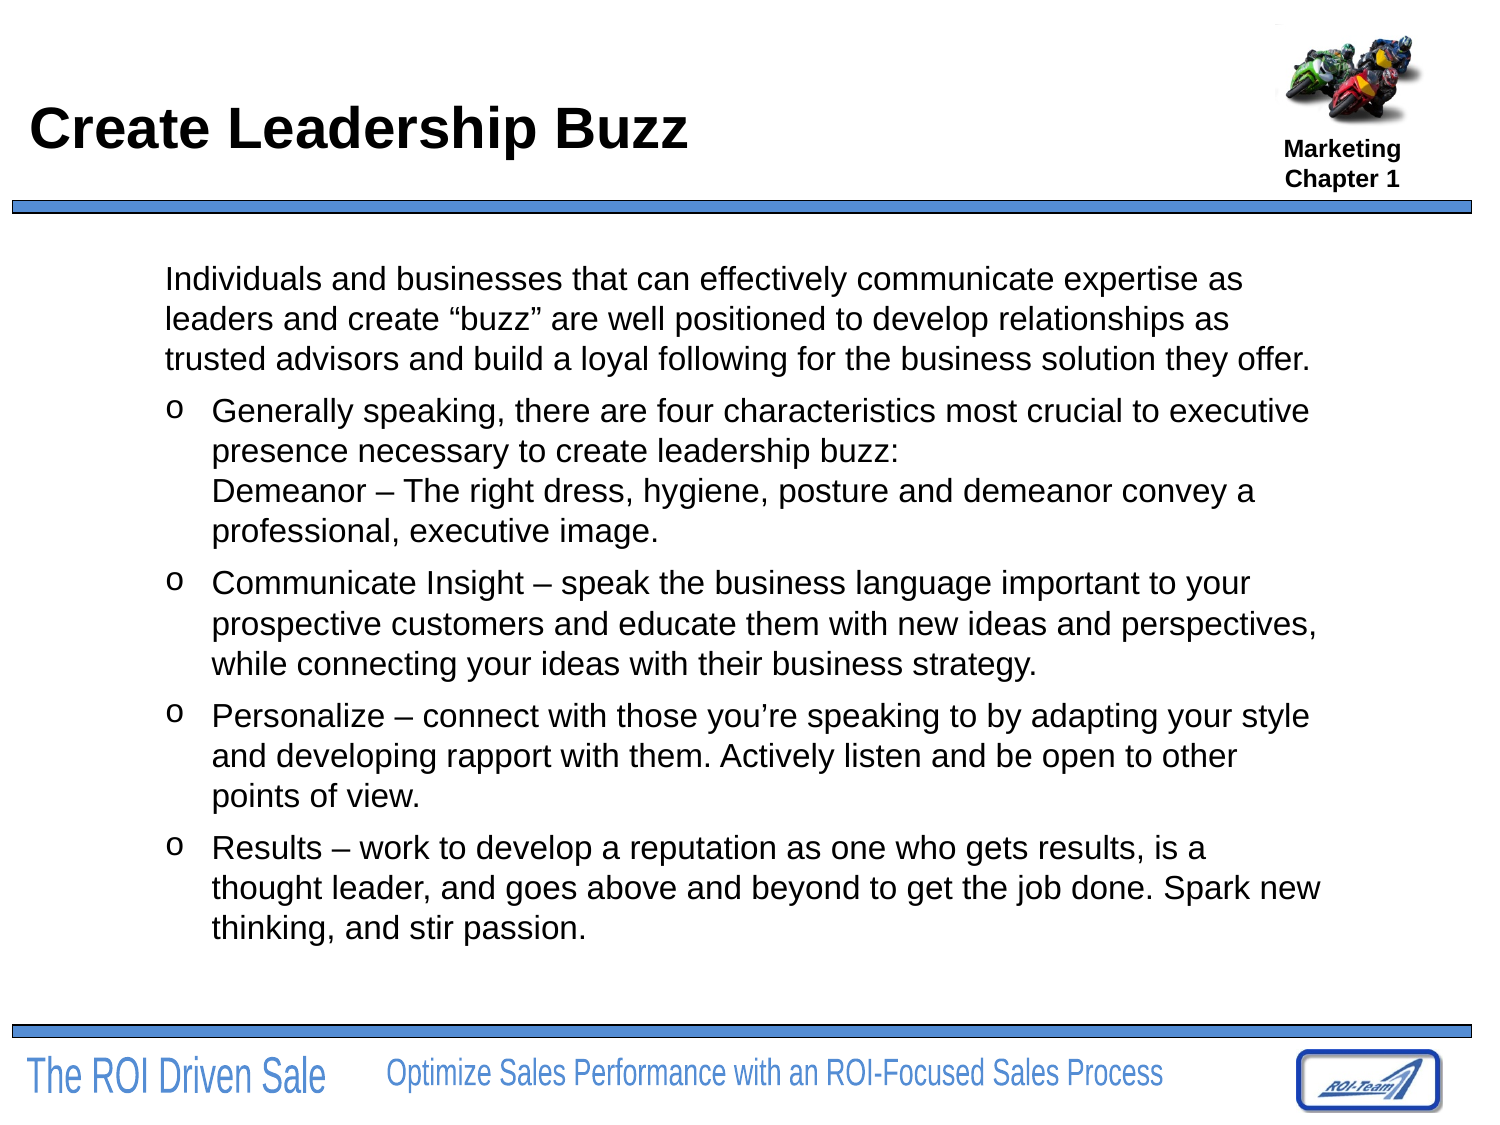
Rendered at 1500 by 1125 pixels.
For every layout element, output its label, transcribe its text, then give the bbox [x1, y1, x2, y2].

text_box Individuals and businesses that can effectively communicate expertise as leaders and create “buzz” are well positioned to develop relationships as trusted advisors and build a loyal following for the business solution they offer. Generally speaking, there are four characteristics most crucial to executive presence necessary to create leadership buzz: Demeanor – The right dress, hygiene, posture and demeanor convey a professional, executive image. Communicate Insight – speak the business language important to your prospective customers and educate them with new ideas and perspectives, while connecting your ideas with their business strategy. Personalize – connect with those you’re speaking to by adapting your style and developing rapport with them. Actively listen and be open to other points of view. Results – work to develop a reputation as one who gets results, is a thought leader, and goes above and beyond to get the job done. Spark new thinking, and stir passion. [150, 249, 1343, 954]
text_box Marketing Chapter 1 [1222, 124, 1463, 200]
picture [1296, 1049, 1443, 1113]
picture [1275, 24, 1430, 99]
title Create Leadership Buzz [14, 50, 1163, 200]
picture [1275, 100, 1430, 124]
